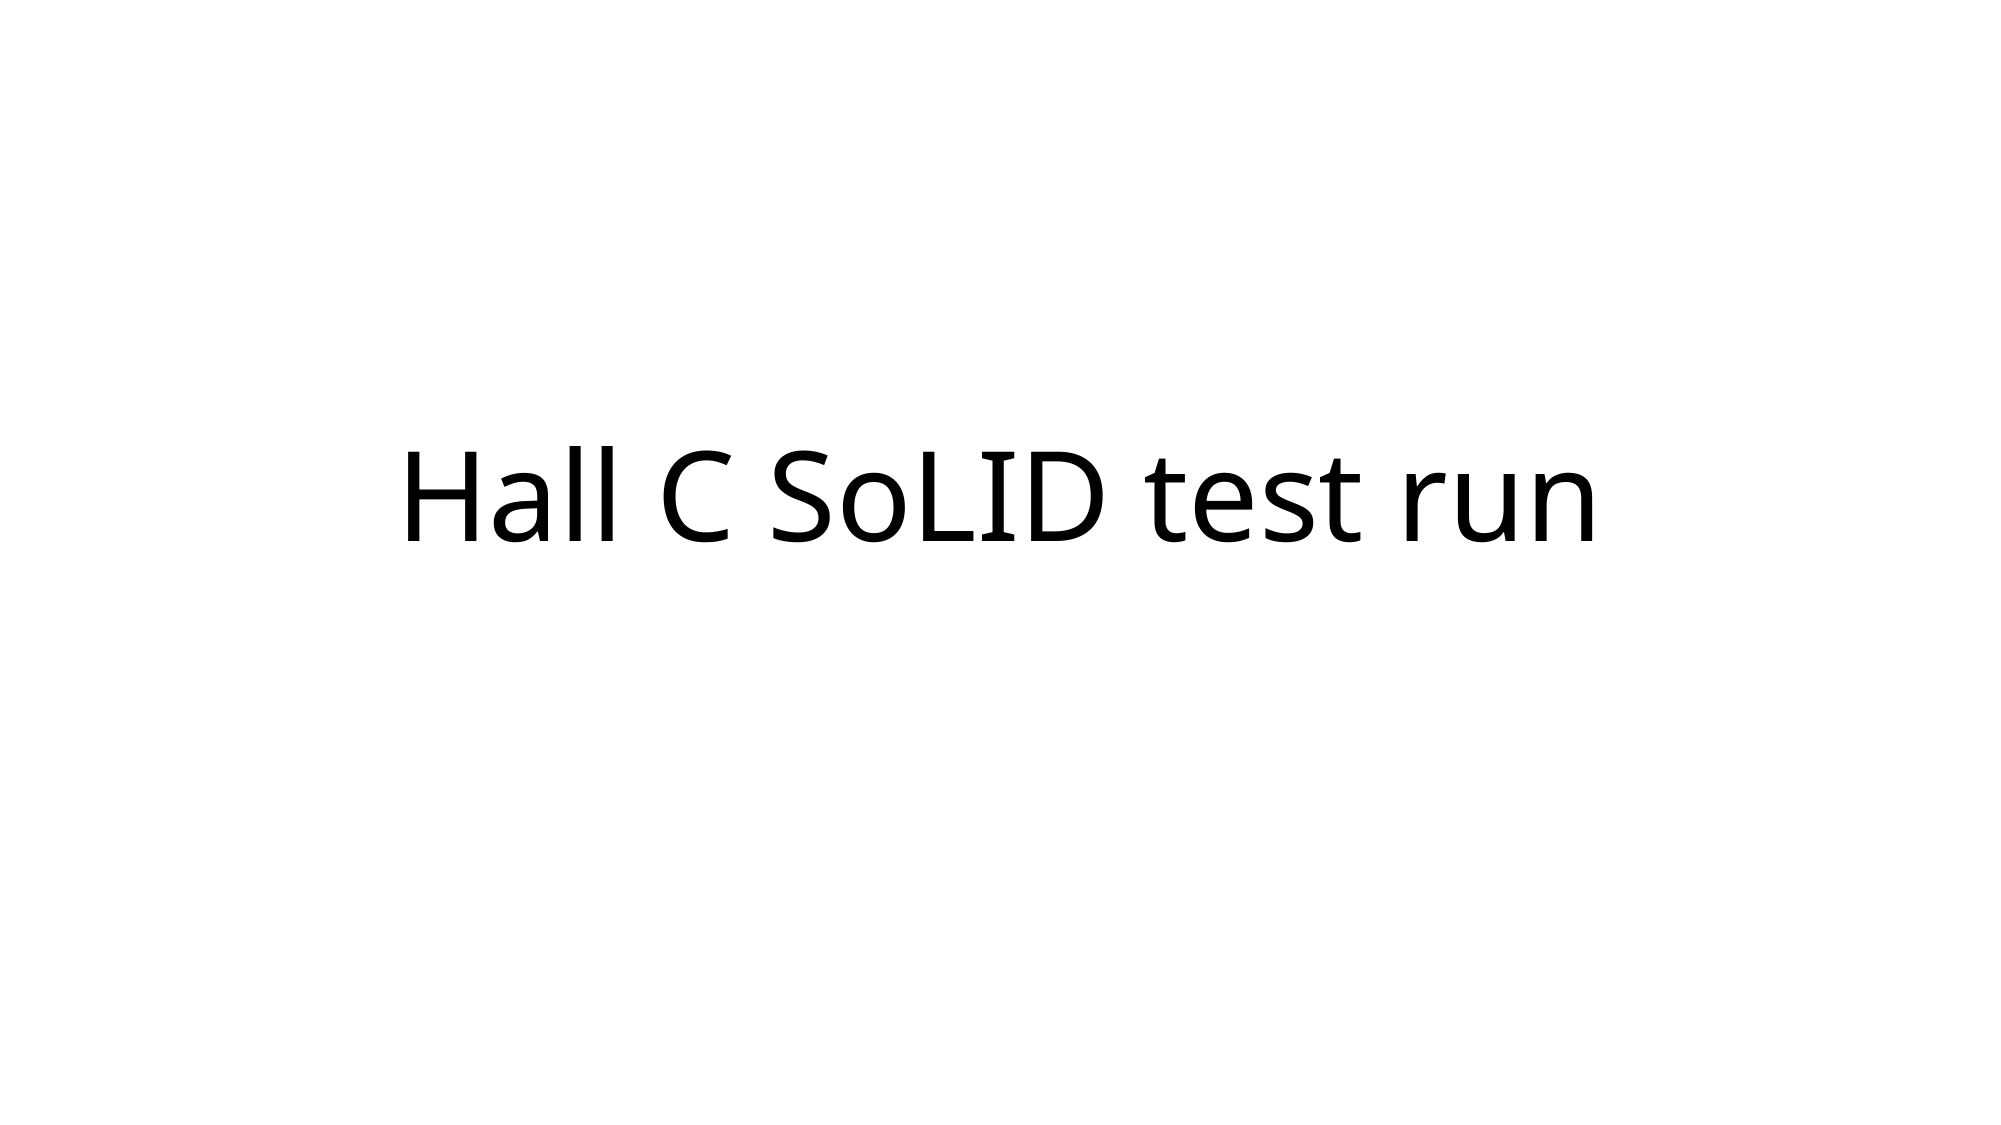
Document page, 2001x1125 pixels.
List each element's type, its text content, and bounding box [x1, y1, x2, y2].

title Hall C SoLID test run [249, 184, 1750, 576]
